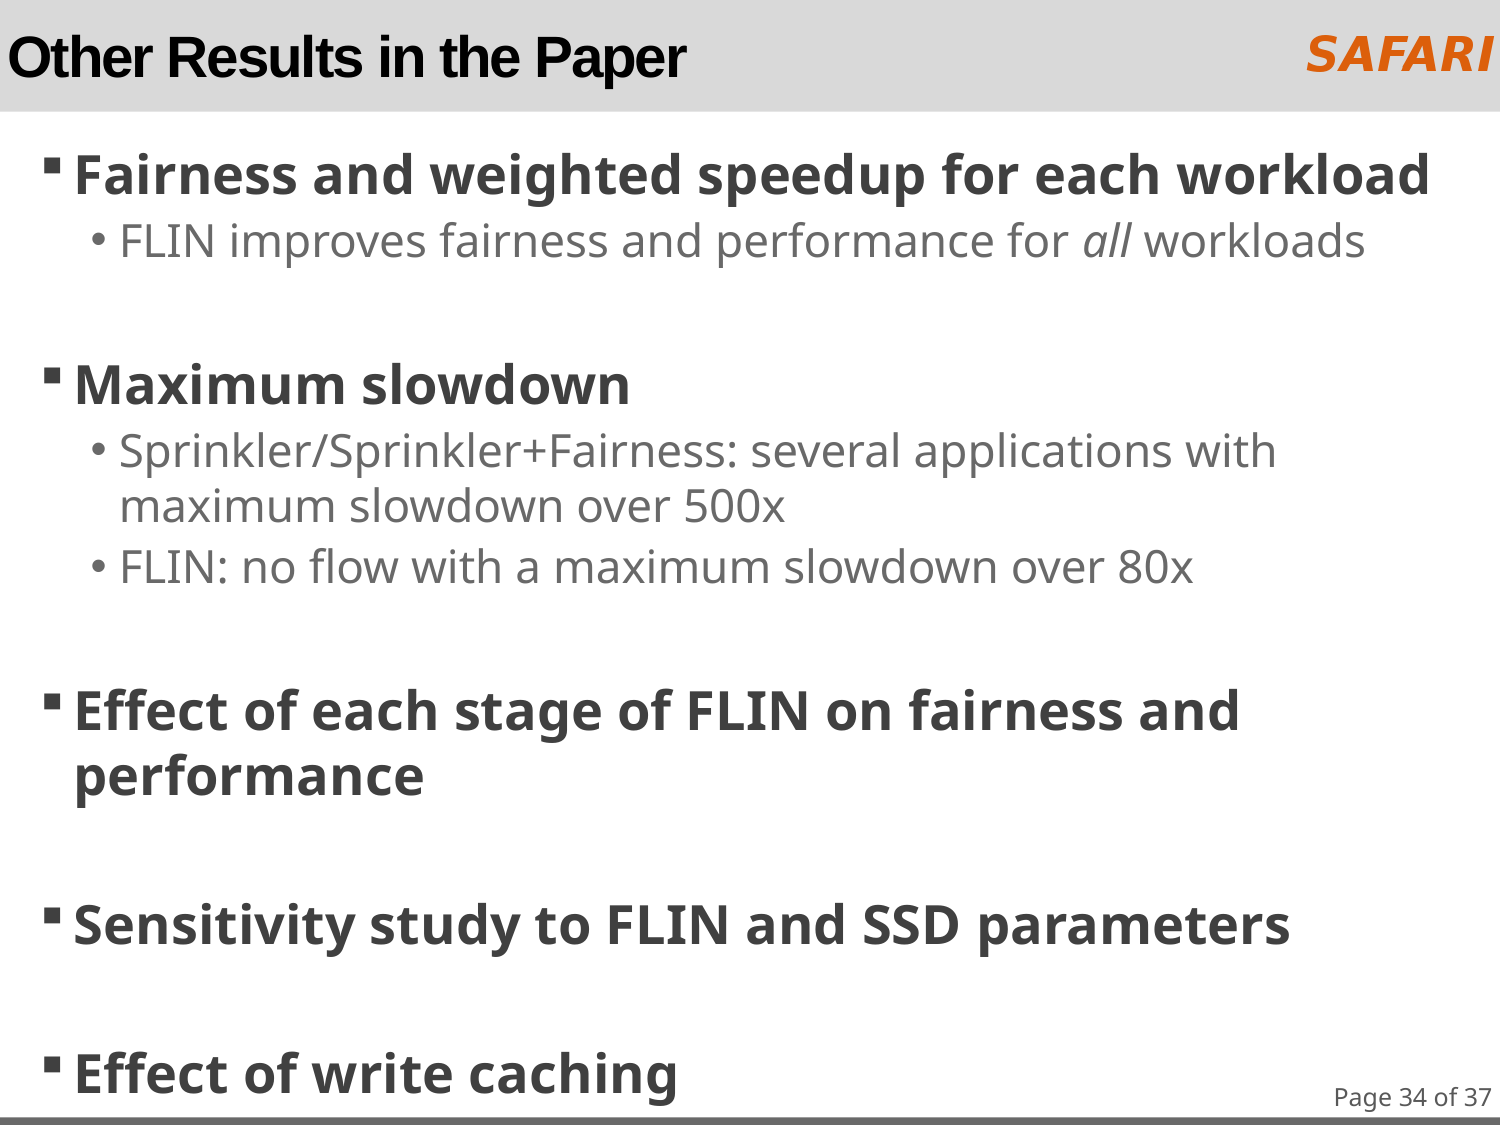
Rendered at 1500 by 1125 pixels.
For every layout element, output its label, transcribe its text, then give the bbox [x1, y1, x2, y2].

picture [1305, 26, 1500, 83]
title Other Results in the Paper [0, 22, 1300, 94]
list Fairness and weighted speedup for each workload FLIN improves fairness and performance for all workloads Maximum slowdown Sprinkler/Sprinkler+Fairness: several applications with maximum slowdown over 500x FLIN: no flow with a maximum slowdown over 80x Effect of each stage of FLIN on fairness and performance Sensitivity study to FLIN and SSD parameters Effect of write caching [24, 132, 1475, 1073]
slide_number Page 34 of 37 [1275, 1079, 1500, 1118]
